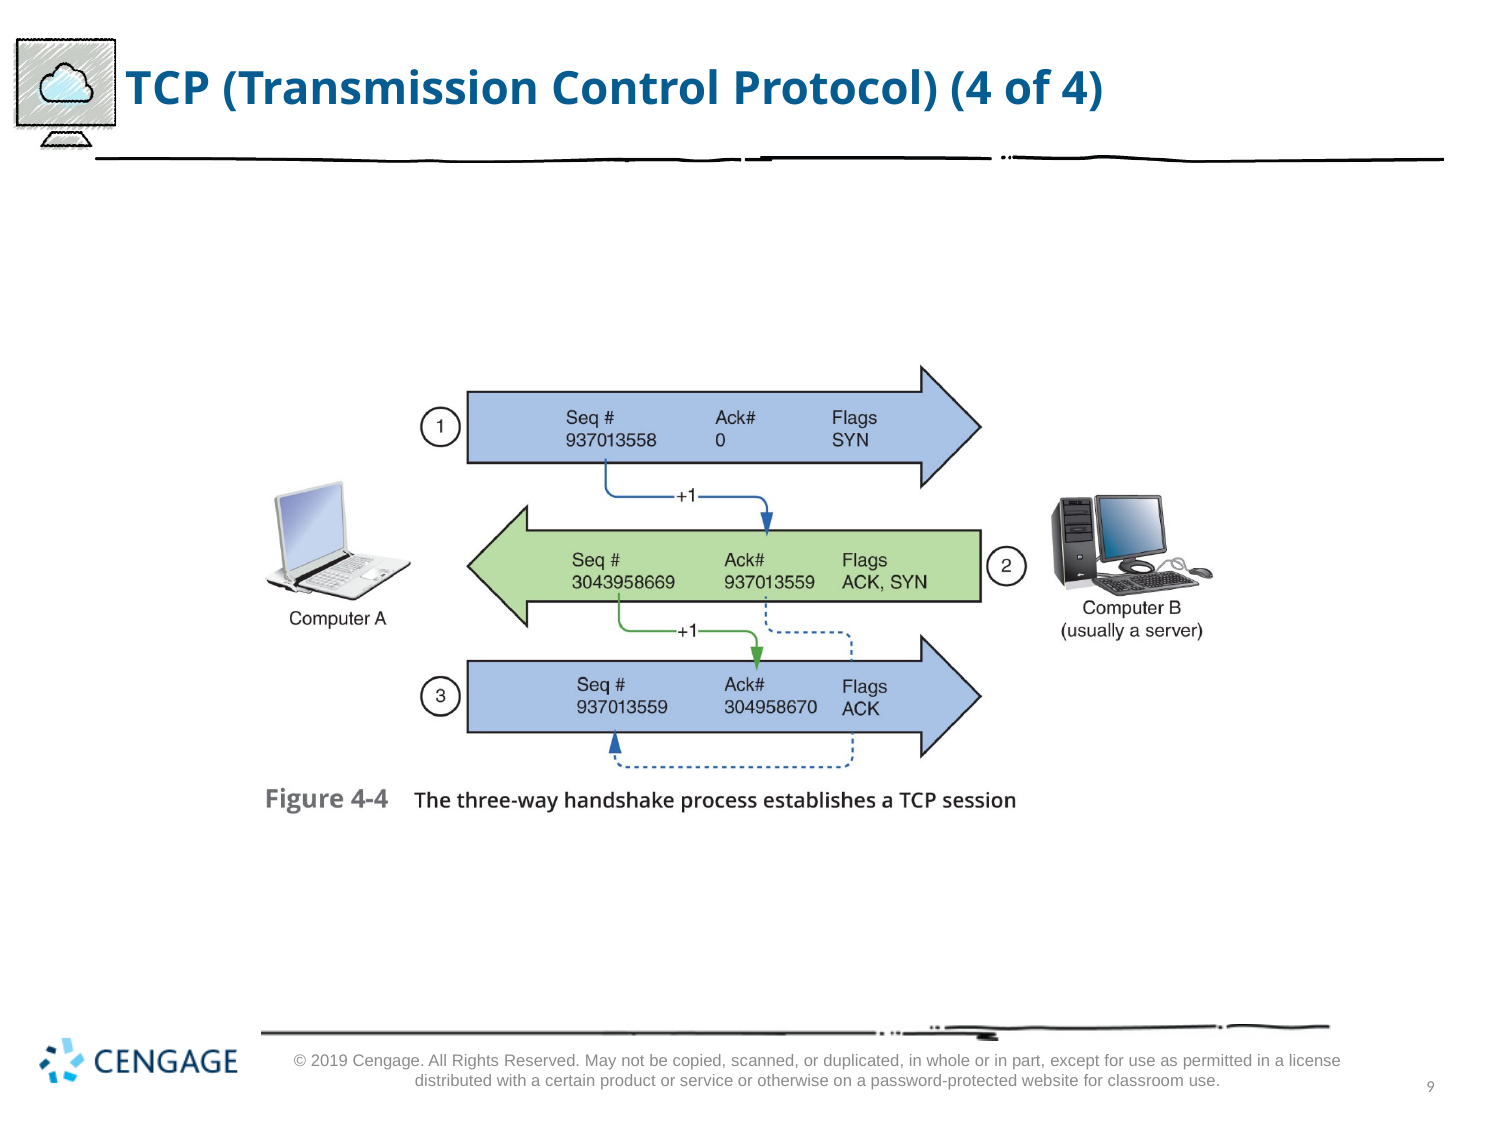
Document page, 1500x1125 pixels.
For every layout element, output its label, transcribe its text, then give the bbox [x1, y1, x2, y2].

picture [95, 155, 1444, 163]
picture [261, 1024, 1331, 1041]
picture [261, 362, 1215, 816]
picture [19, 1024, 250, 1096]
title T C P (Transmission Control Protocol) (4 of 4) [125, 66, 1442, 116]
picture [13, 36, 117, 151]
footer © 2019 Cengage. All Rights Reserved. May not be copied, scanned, or duplicated, in whole or in part, except for use as permitted in a license distributed with a certain product or service or otherwise on a password-protected website for classroom use. [262, 1050, 1375, 1091]
